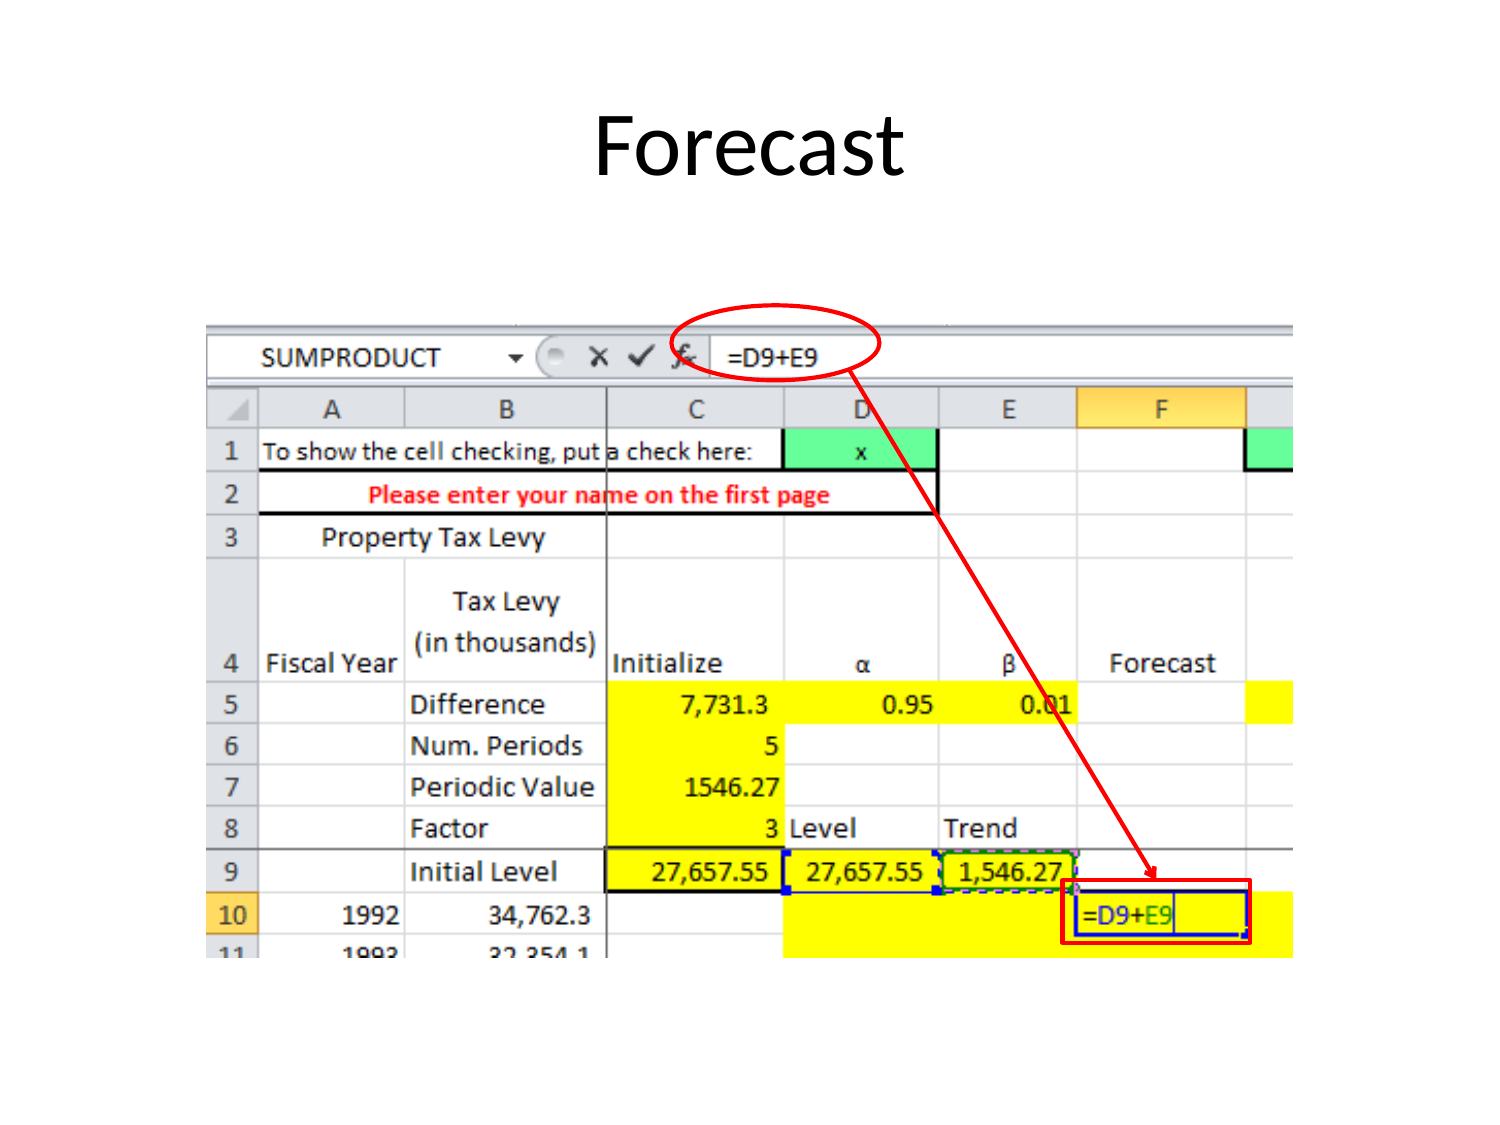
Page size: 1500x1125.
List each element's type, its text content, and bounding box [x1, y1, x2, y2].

title Forecast [75, 45, 1425, 233]
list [206, 324, 1294, 959]
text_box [671, 305, 1251, 944]
